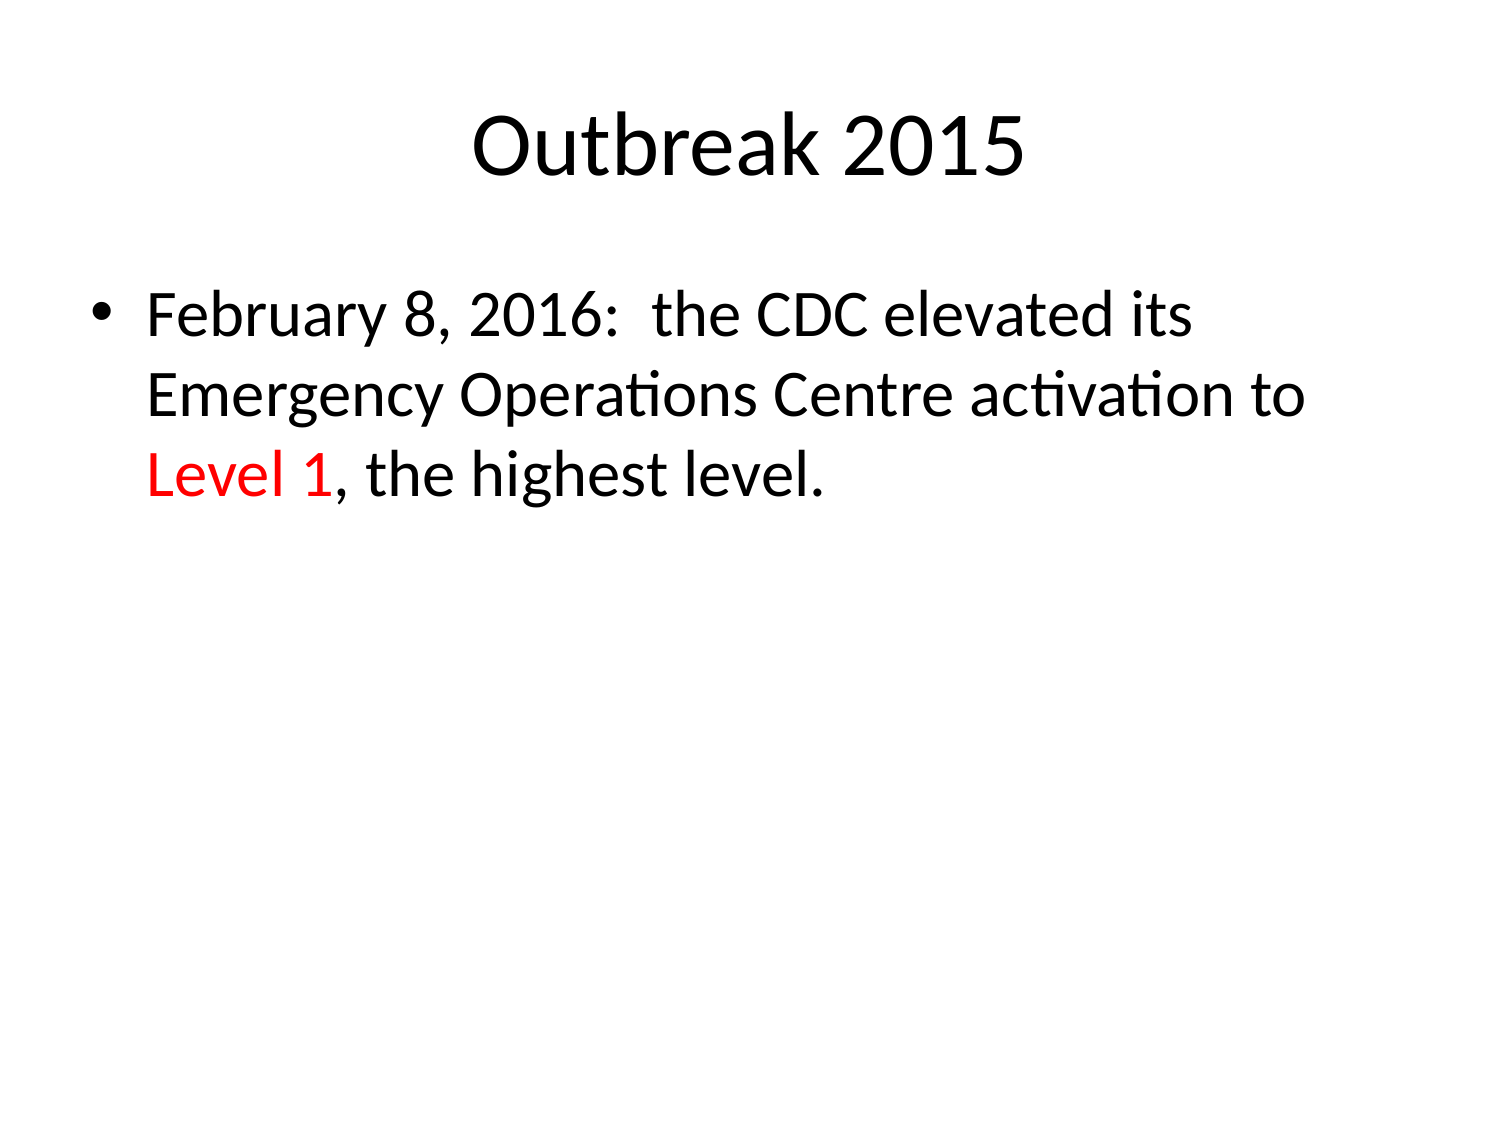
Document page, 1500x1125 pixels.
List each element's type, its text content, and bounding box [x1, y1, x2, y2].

list February 8, 2016: the CDC elevated its Emergency Operations Centre activation to Level 1, the highest level. [75, 262, 1425, 1005]
title Outbreak 2015 [75, 45, 1425, 233]
